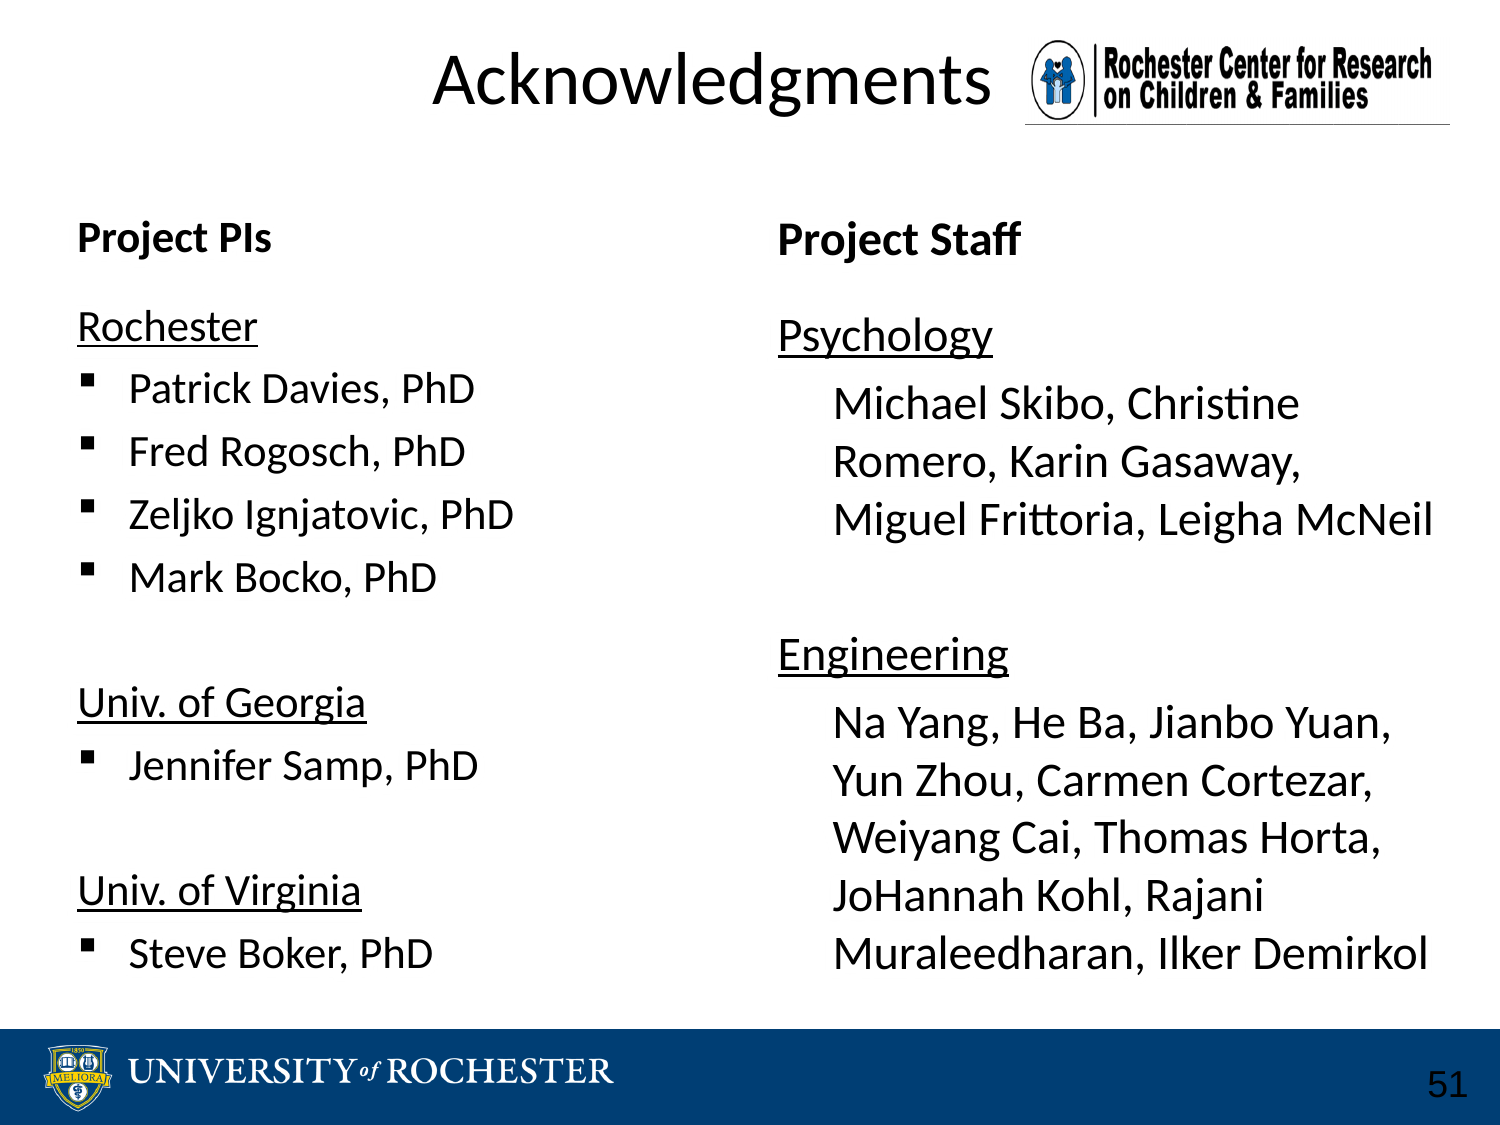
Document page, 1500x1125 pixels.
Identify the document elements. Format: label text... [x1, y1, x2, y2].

slide_number 51 [1412, 1052, 1488, 1113]
list Project Staff Psychology Michael Skibo, Christine Romero, Karin Gasaway, Miguel Frittoria, Leigha McNeil Engineering Na Yang, He Ba, Jianbo Yuan, Yun Zhou, Carmen Cortezar, Weiyang Cai, Thomas Horta, JoHannah Kohl, Rajani Muraleedharan, Ilker Demirkol [762, 199, 1451, 1013]
picture [0, 1029, 1500, 1125]
title Acknowledgments [74, 0, 1351, 151]
list Project PIs Rochester Patrick Davies, PhD Fred Rogosch, PhD Zeljko Ignjatovic, PhD Mark Bocko, PhD Univ. of Georgia Jennifer Samp, PhD Univ. of Virginia Steve Boker, PhD [62, 199, 738, 988]
picture [1024, 37, 1451, 126]
